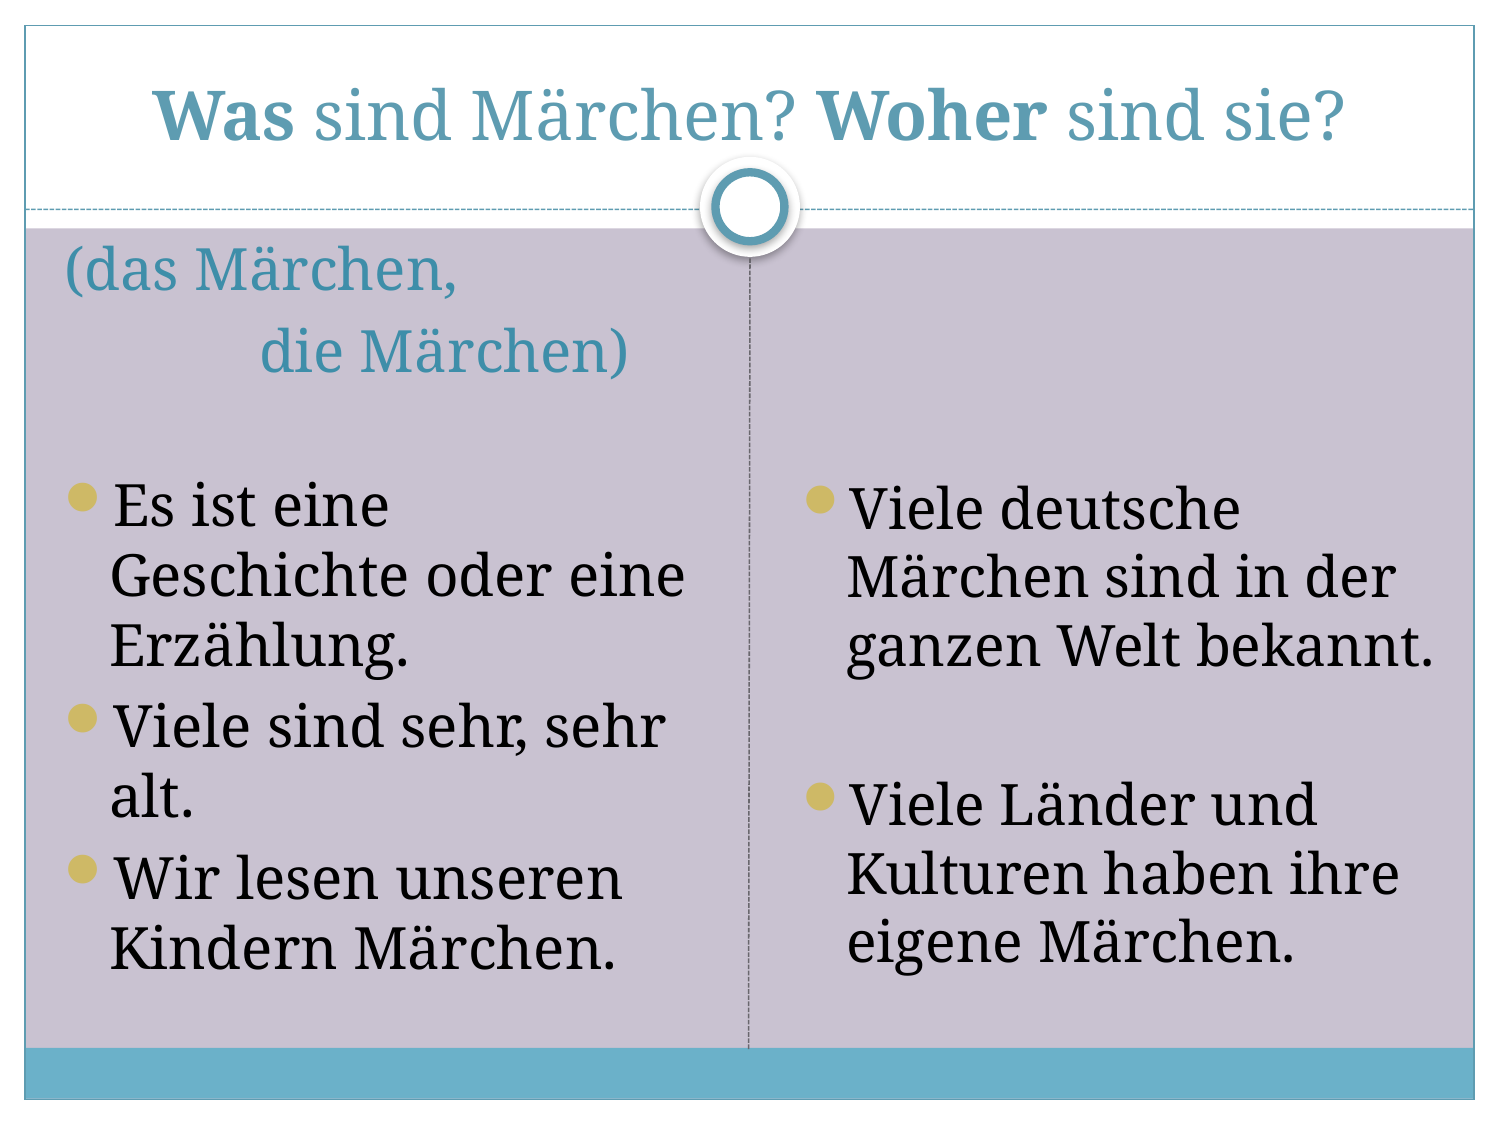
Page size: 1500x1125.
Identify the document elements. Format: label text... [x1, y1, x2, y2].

title Was sind Märchen? Woher sind sie? [49, 37, 1450, 162]
list (das Märchen, die Märchen) Es ist eine Geschichte oder eine Erzählung. Viele sind sehr, sehr alt. Wir lesen unseren Kindern Märchen. [49, 224, 712, 993]
list Viele deutsche Märchen sind in der ganzen Welt bekannt. Viele Länder und Kulturen haben ihre eigene Märchen. [787, 224, 1450, 993]
